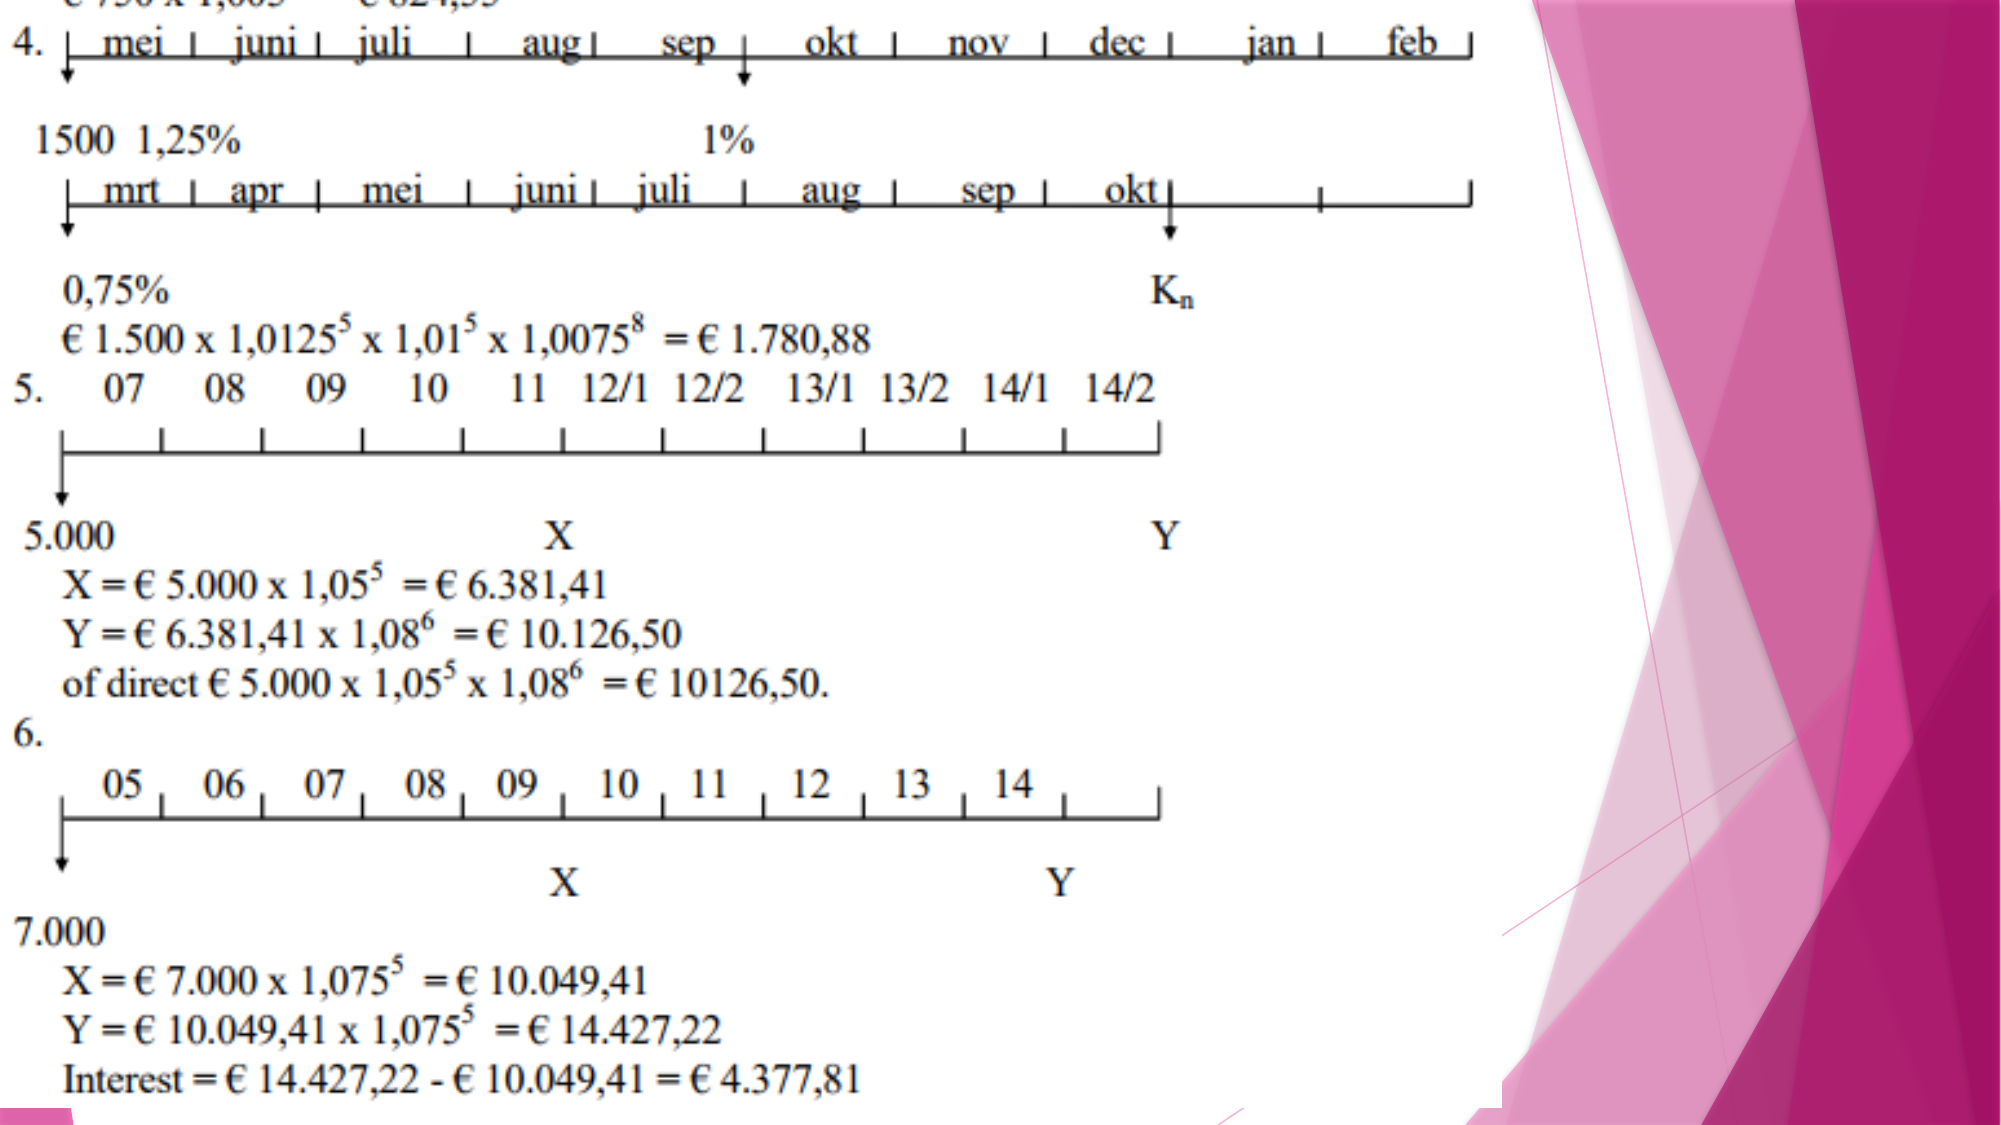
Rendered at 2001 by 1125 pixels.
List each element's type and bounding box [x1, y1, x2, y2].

picture [0, 0, 1503, 1108]
